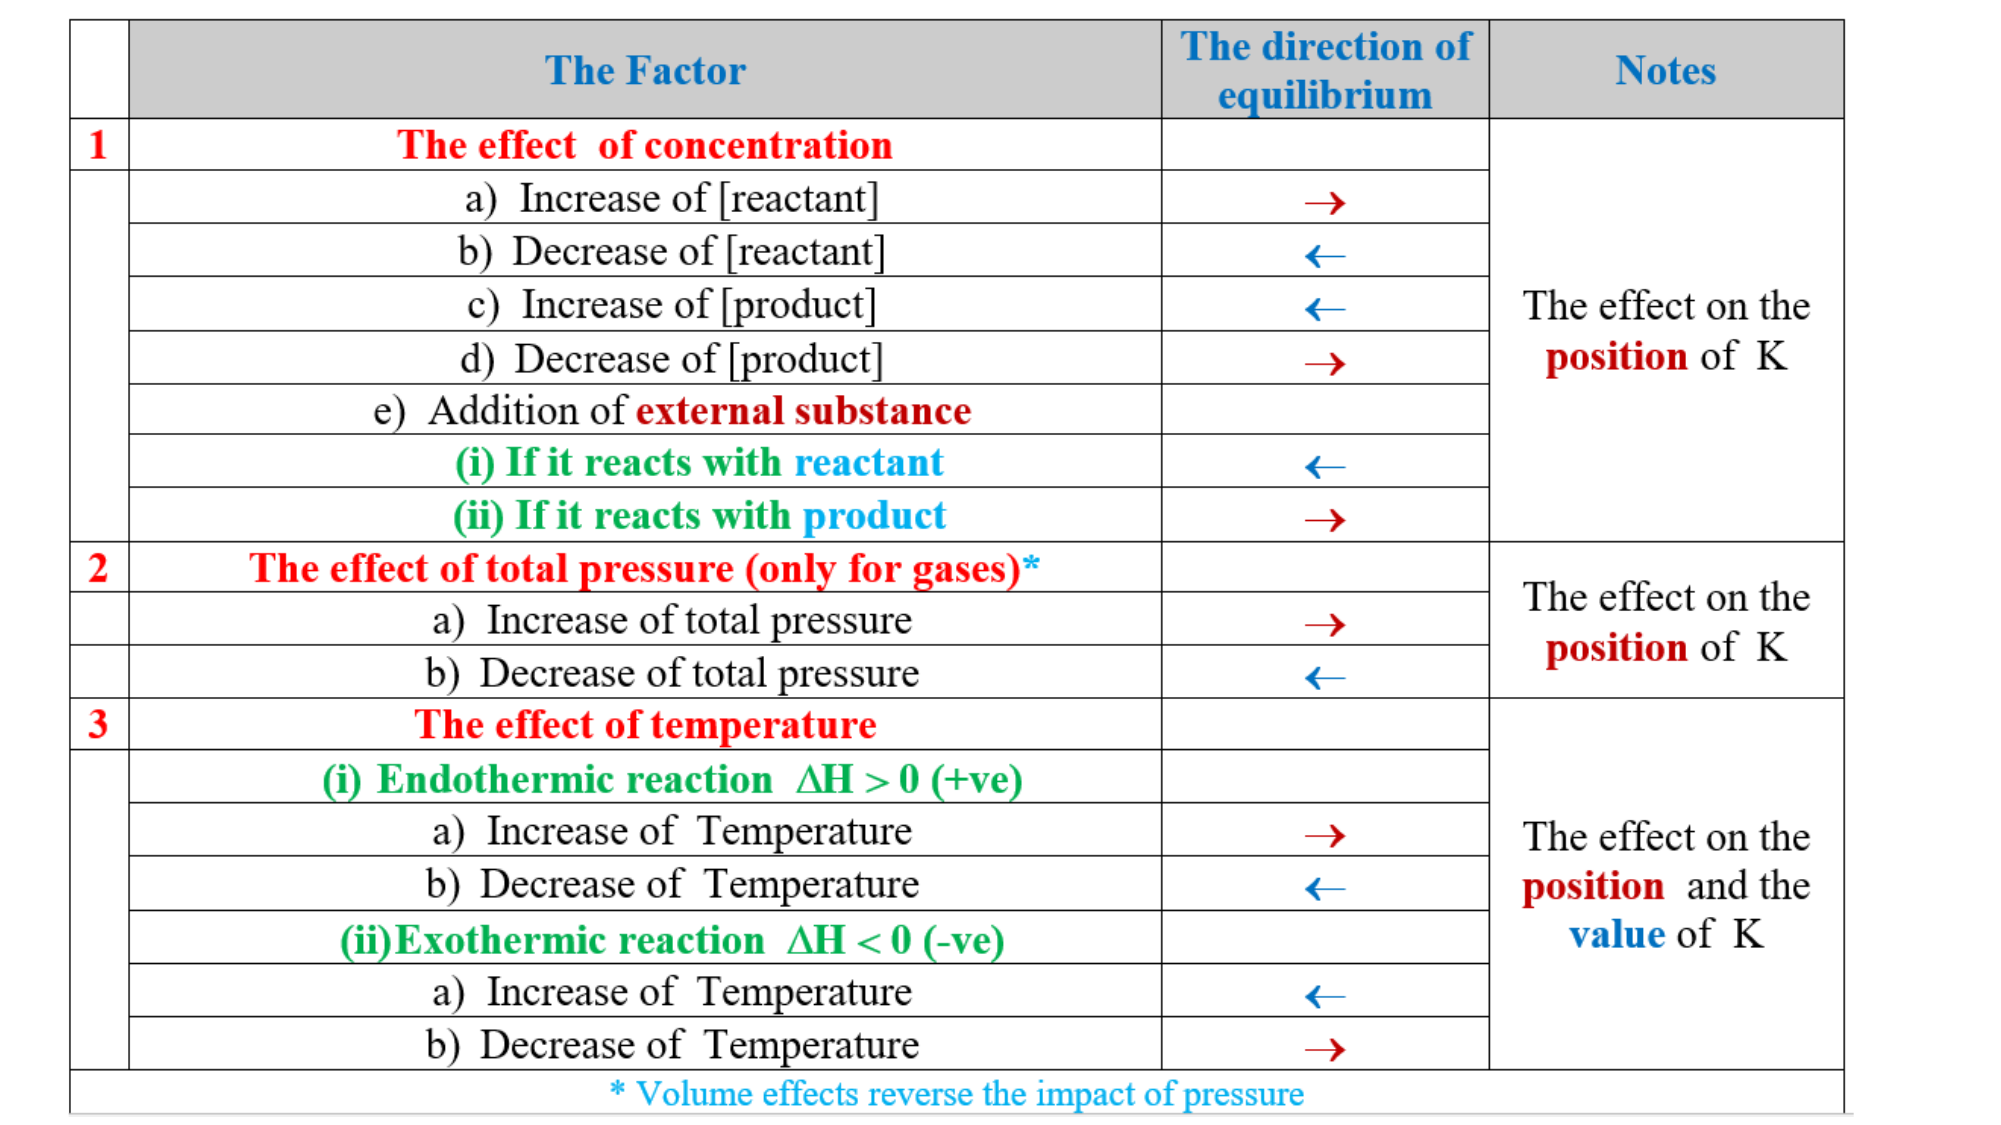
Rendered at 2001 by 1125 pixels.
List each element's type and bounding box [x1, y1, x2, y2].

picture [68, 0, 1854, 1117]
